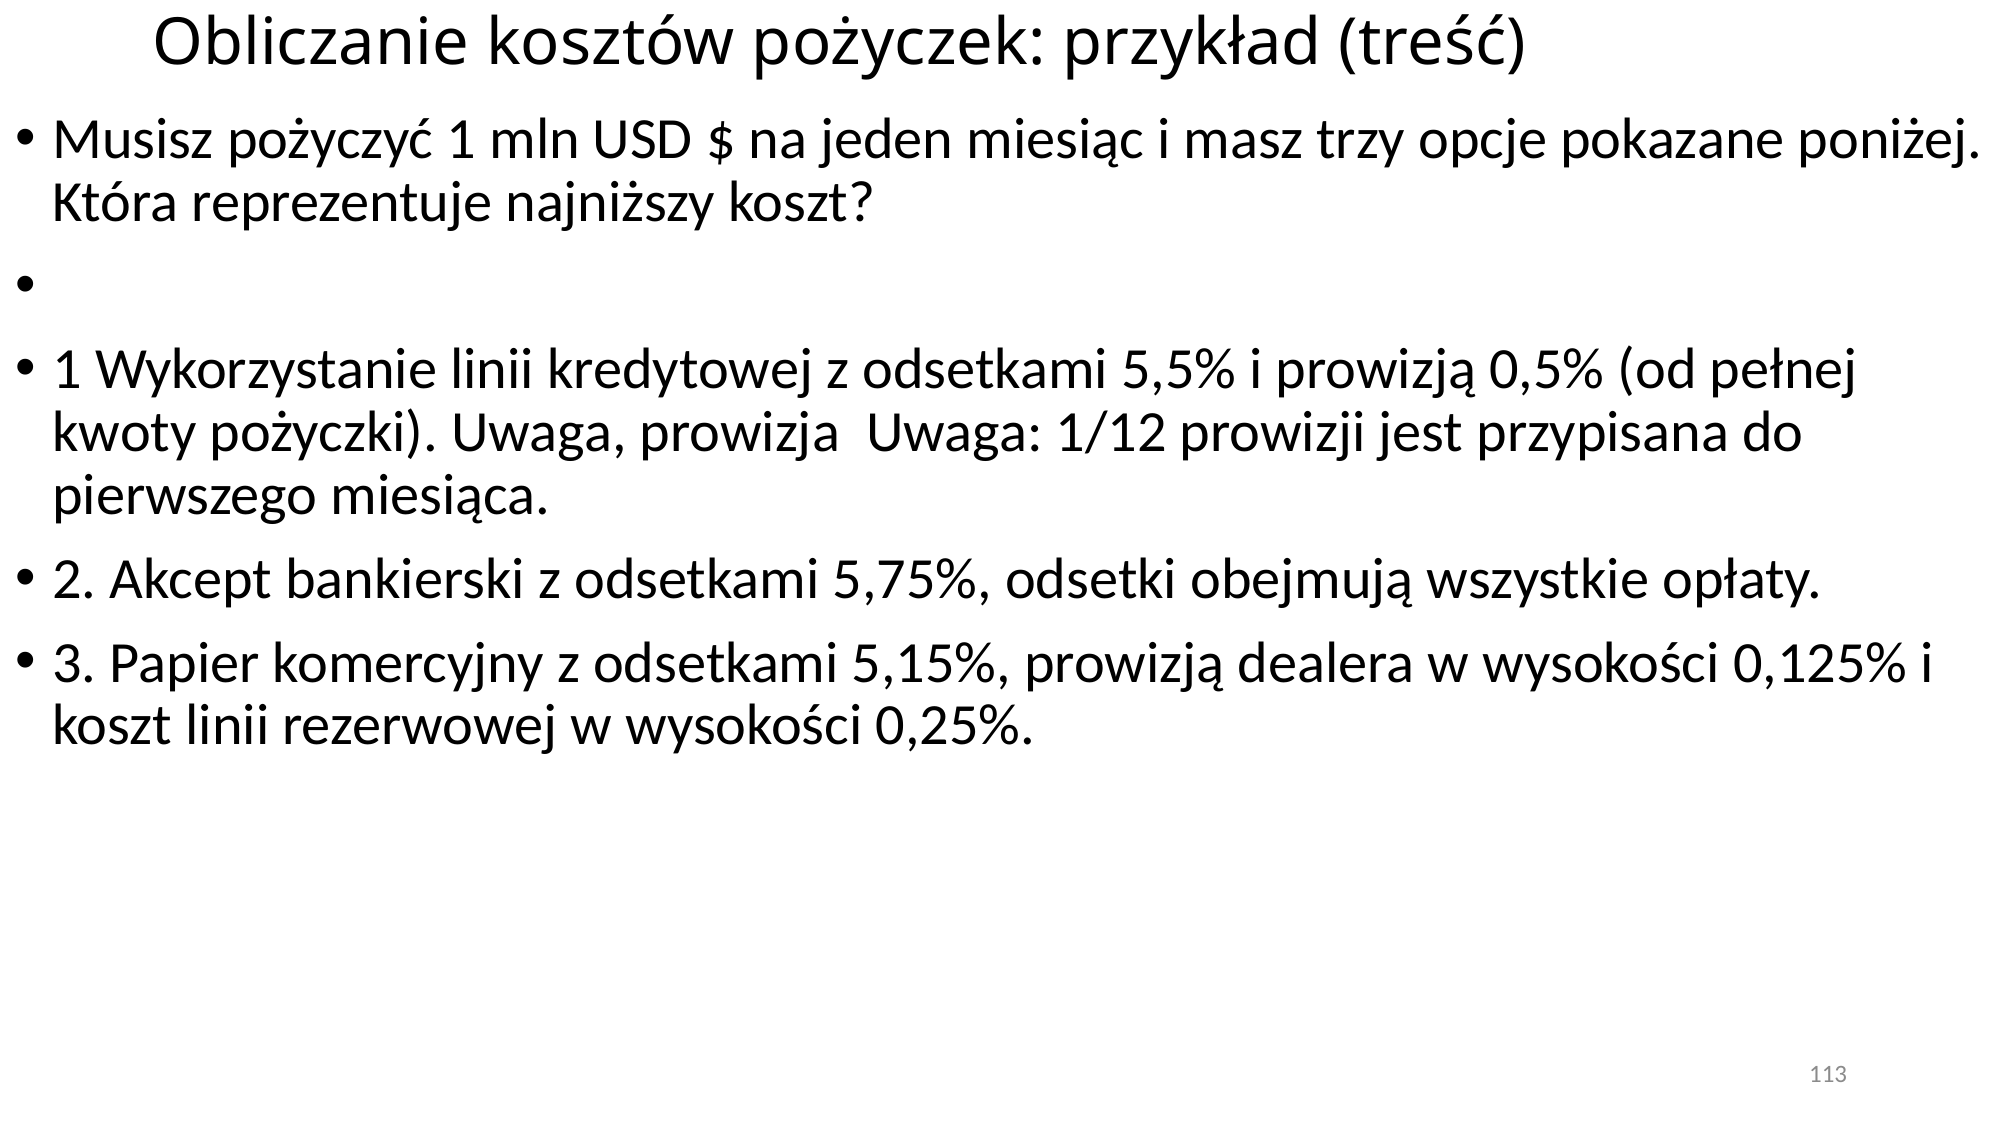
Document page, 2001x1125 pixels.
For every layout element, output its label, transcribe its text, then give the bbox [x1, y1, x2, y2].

list Musisz pożyczyć 1 mln USD $ na jeden miesiąc i masz trzy opcje pokazane poniżej. Która reprezentuje najniższy koszt? 1 Wykorzystanie linii kredytowej z odsetkami 5,5% i prowizją 0,5% (od pełnej kwoty pożyczki). Uwaga, prowizja Uwaga: 1/12 prowizji jest przypisana do pierwszego miesiąca. 2. Akcept bankierski z odsetkami 5,75%, odsetki obejmują wszystkie opłaty. 3. Papier komercyjny z odsetkami 5,15%, prowizją dealera w wysokości 0,125% i koszt linii rezerwowej w wysokości 0,25%. [0, 101, 2000, 1043]
slide_number 113 [1412, 1042, 1863, 1103]
title Obliczanie kosztów pożyczek: przykład (treść) [137, 0, 1863, 87]
